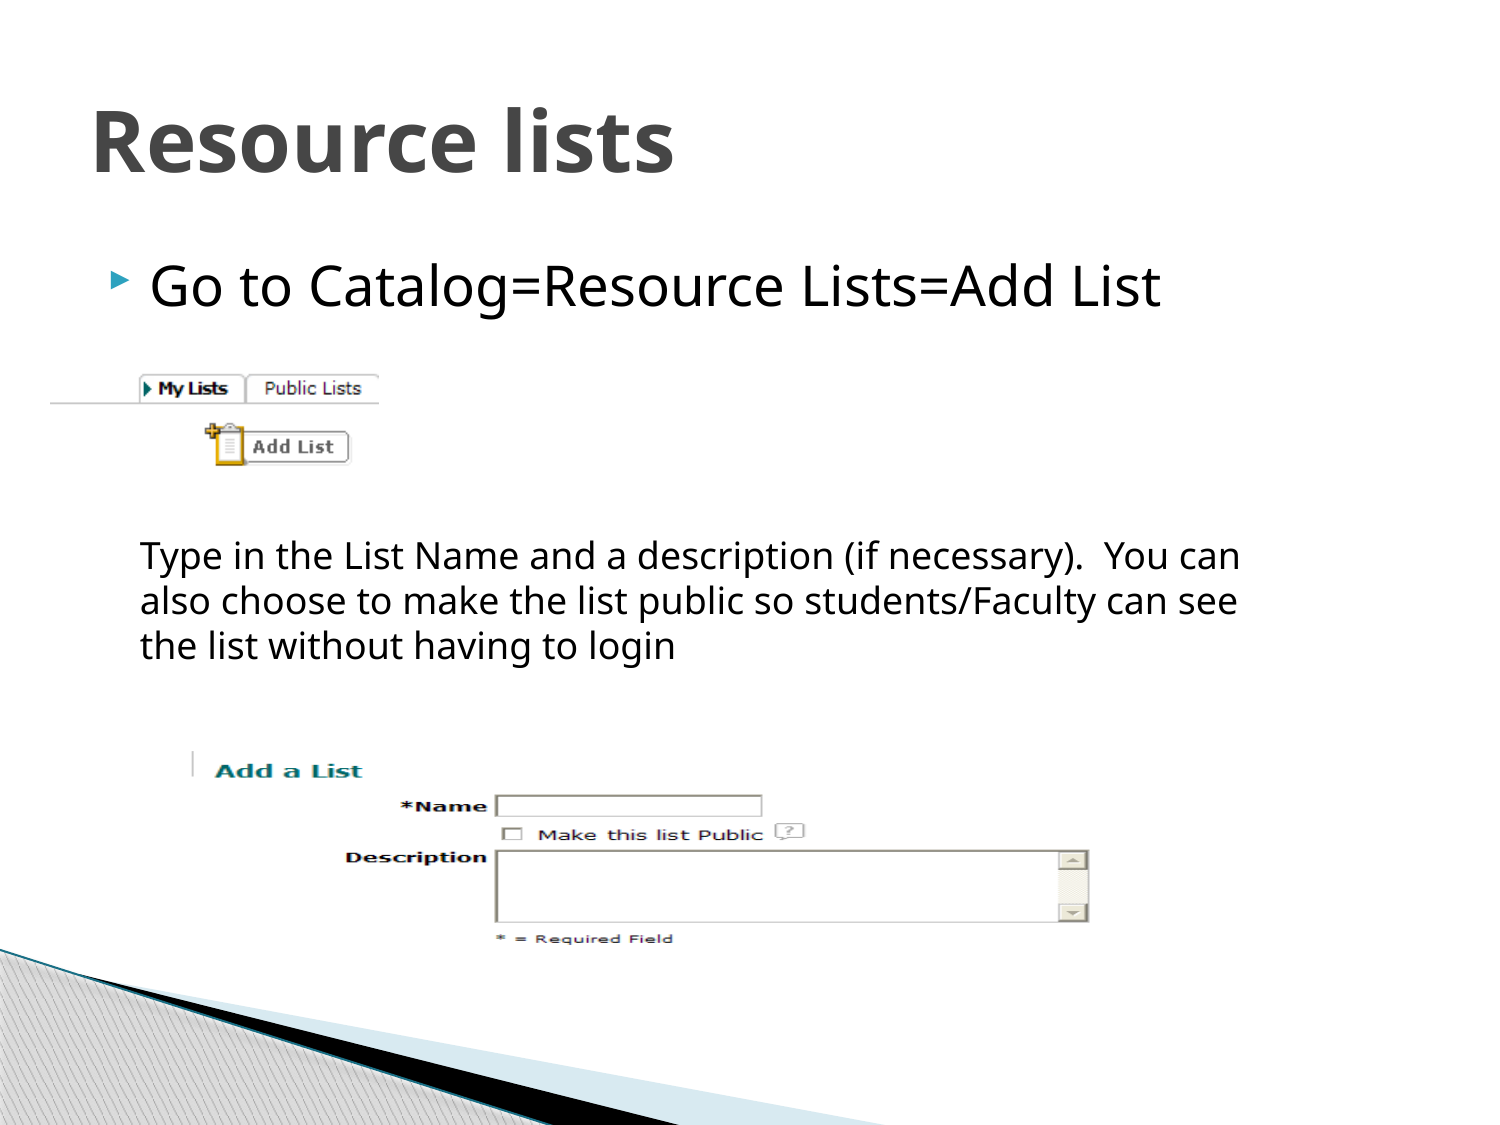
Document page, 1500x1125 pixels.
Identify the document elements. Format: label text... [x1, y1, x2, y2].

picture [49, 349, 379, 504]
title Resource lists [75, 45, 1425, 233]
list Go to Catalog=Resource Lists=Add List [75, 243, 1425, 500]
text_box Type in the List Name and a description (if necessary). You can also choose to make the list public so students/Faculty can see the list without having to login [124, 524, 1263, 720]
picture [187, 749, 1149, 963]
